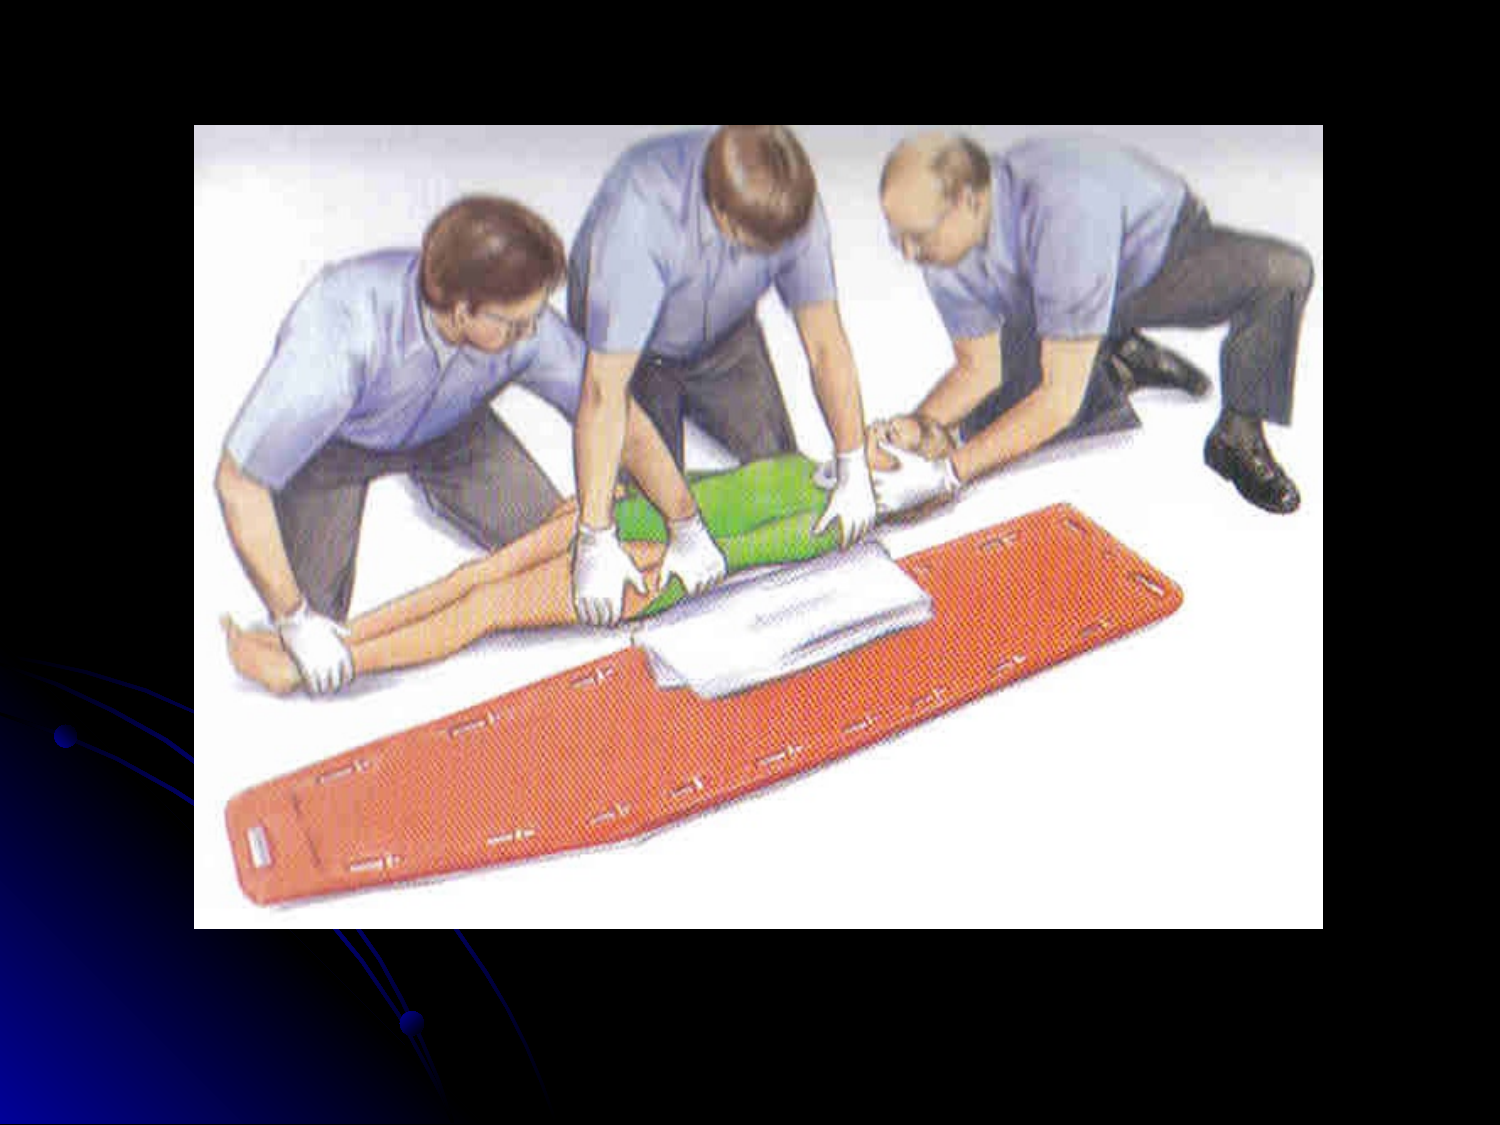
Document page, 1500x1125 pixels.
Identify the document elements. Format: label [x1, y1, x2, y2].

list [194, 125, 1324, 929]
